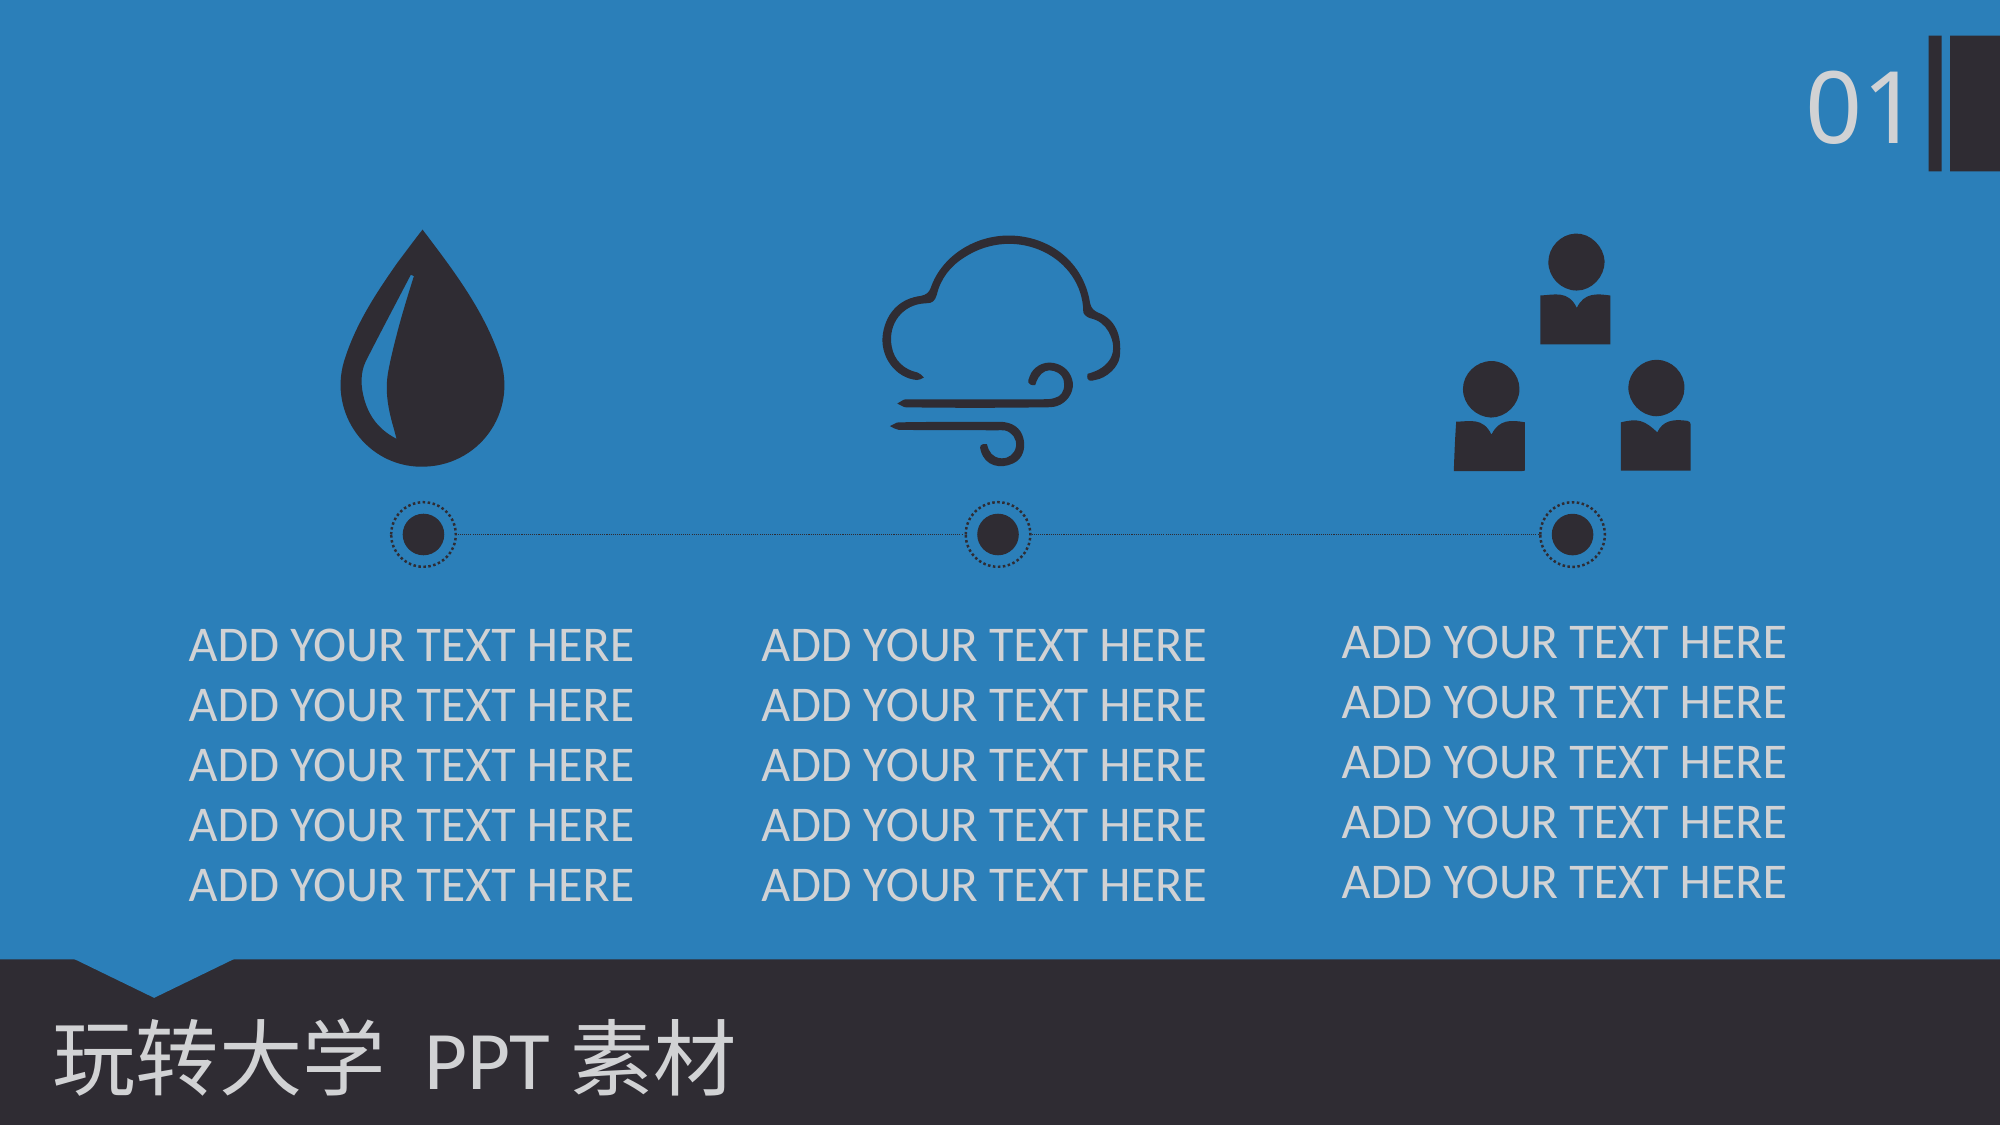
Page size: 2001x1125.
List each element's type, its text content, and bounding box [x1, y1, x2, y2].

picture [389, 500, 457, 568]
text_box ADD YOUR TEXT HERE ADD YOUR TEXT HERE ADD YOUR TEXT HERE ADD YOUR TEXT HERE ADD YOUR TEXT HERE [1326, 601, 1827, 925]
text_box 01 [1790, 36, 1946, 172]
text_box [0, 925, 2000, 1125]
text_box ADD YOUR TEXT HERE ADD YOUR TEXT HERE ADD YOUR TEXT HERE ADD YOUR TEXT HERE ADD YOUR TEXT HERE [746, 603, 1246, 925]
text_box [878, 223, 1123, 470]
text_box [1949, 35, 2000, 172]
picture [964, 500, 1032, 568]
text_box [1453, 232, 1692, 472]
picture [1538, 500, 1607, 569]
text_box [340, 229, 505, 467]
text_box ADD YOUR TEXT HERE ADD YOUR TEXT HERE ADD YOUR TEXT HERE ADD YOUR TEXT HERE ADD YOUR TEXT HERE [173, 603, 674, 925]
